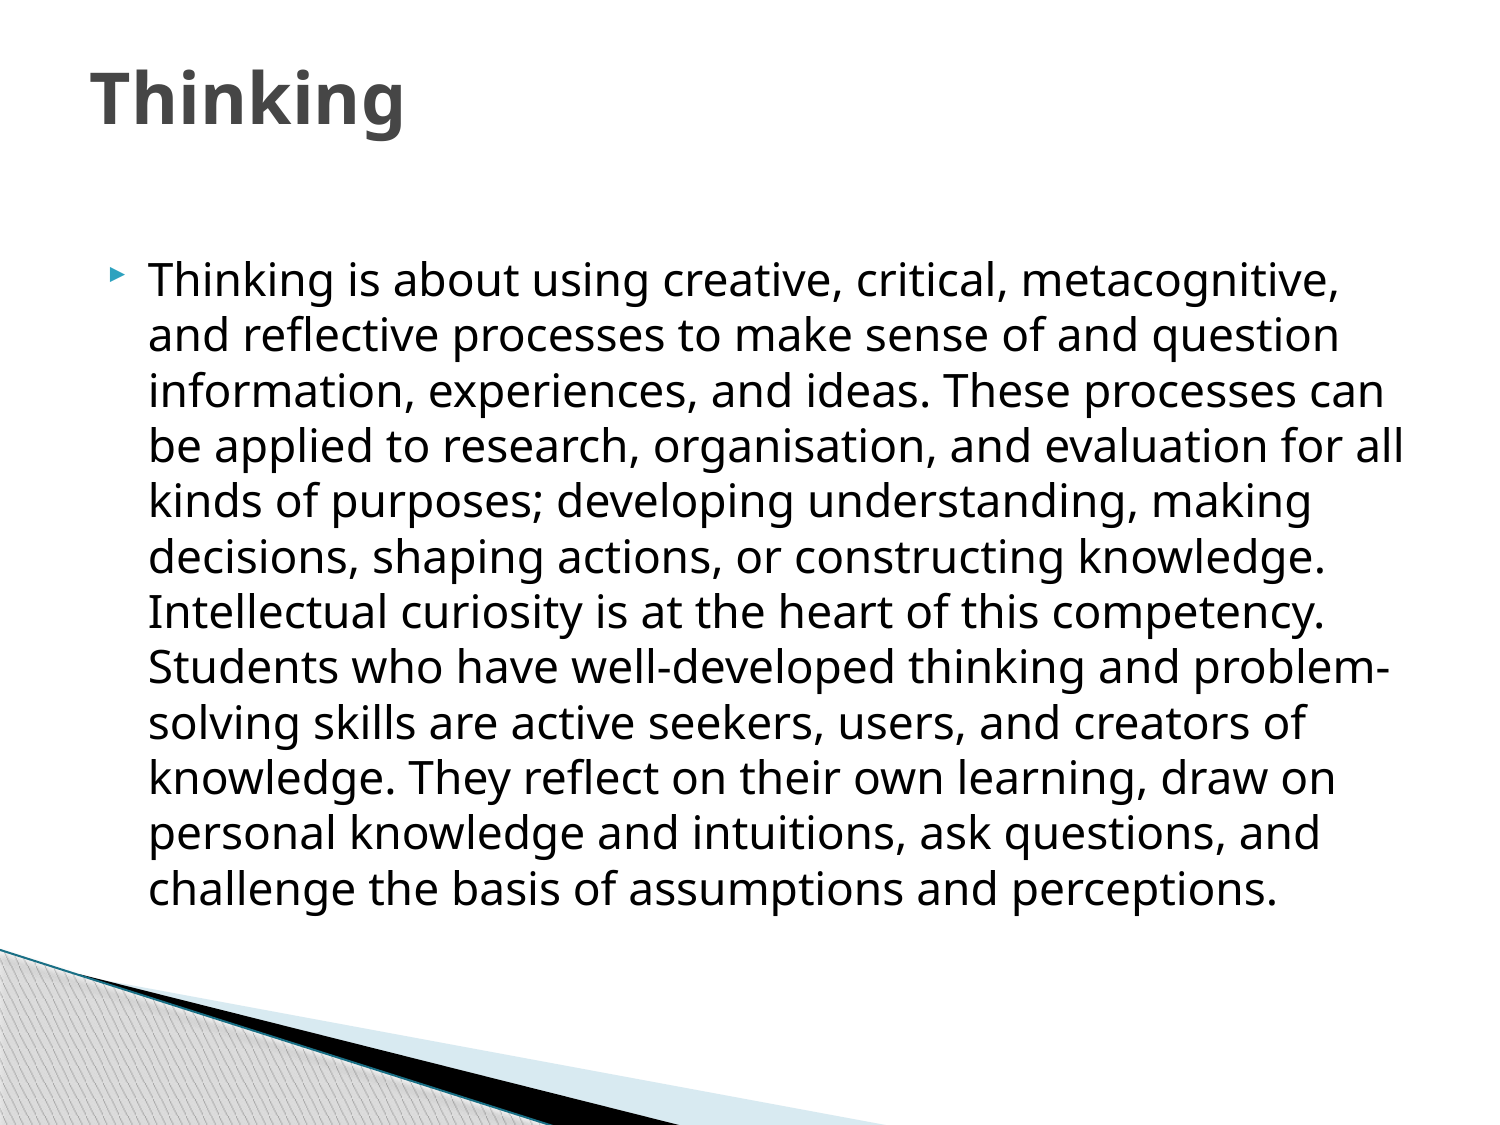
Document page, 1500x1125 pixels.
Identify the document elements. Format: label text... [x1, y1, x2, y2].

title Thinking [75, 45, 1425, 233]
list Thinking is about using creative, critical, metacognitive, and reflective processes to make sense of and question information, experiences, and ideas. These processes can be applied to research, organisation, and evaluation for all kinds of purposes; developing understanding, making decisions, shaping actions, or constructing knowledge. Intellectual curiosity is at the heart of this competency. Students who have well-developed thinking and problem-solving skills are active seekers, users, and creators of knowledge. They reflect on their own learning, draw on personal knowledge and intuitions, ask questions, and challenge the basis of assumptions and perceptions. [74, 242, 1426, 986]
